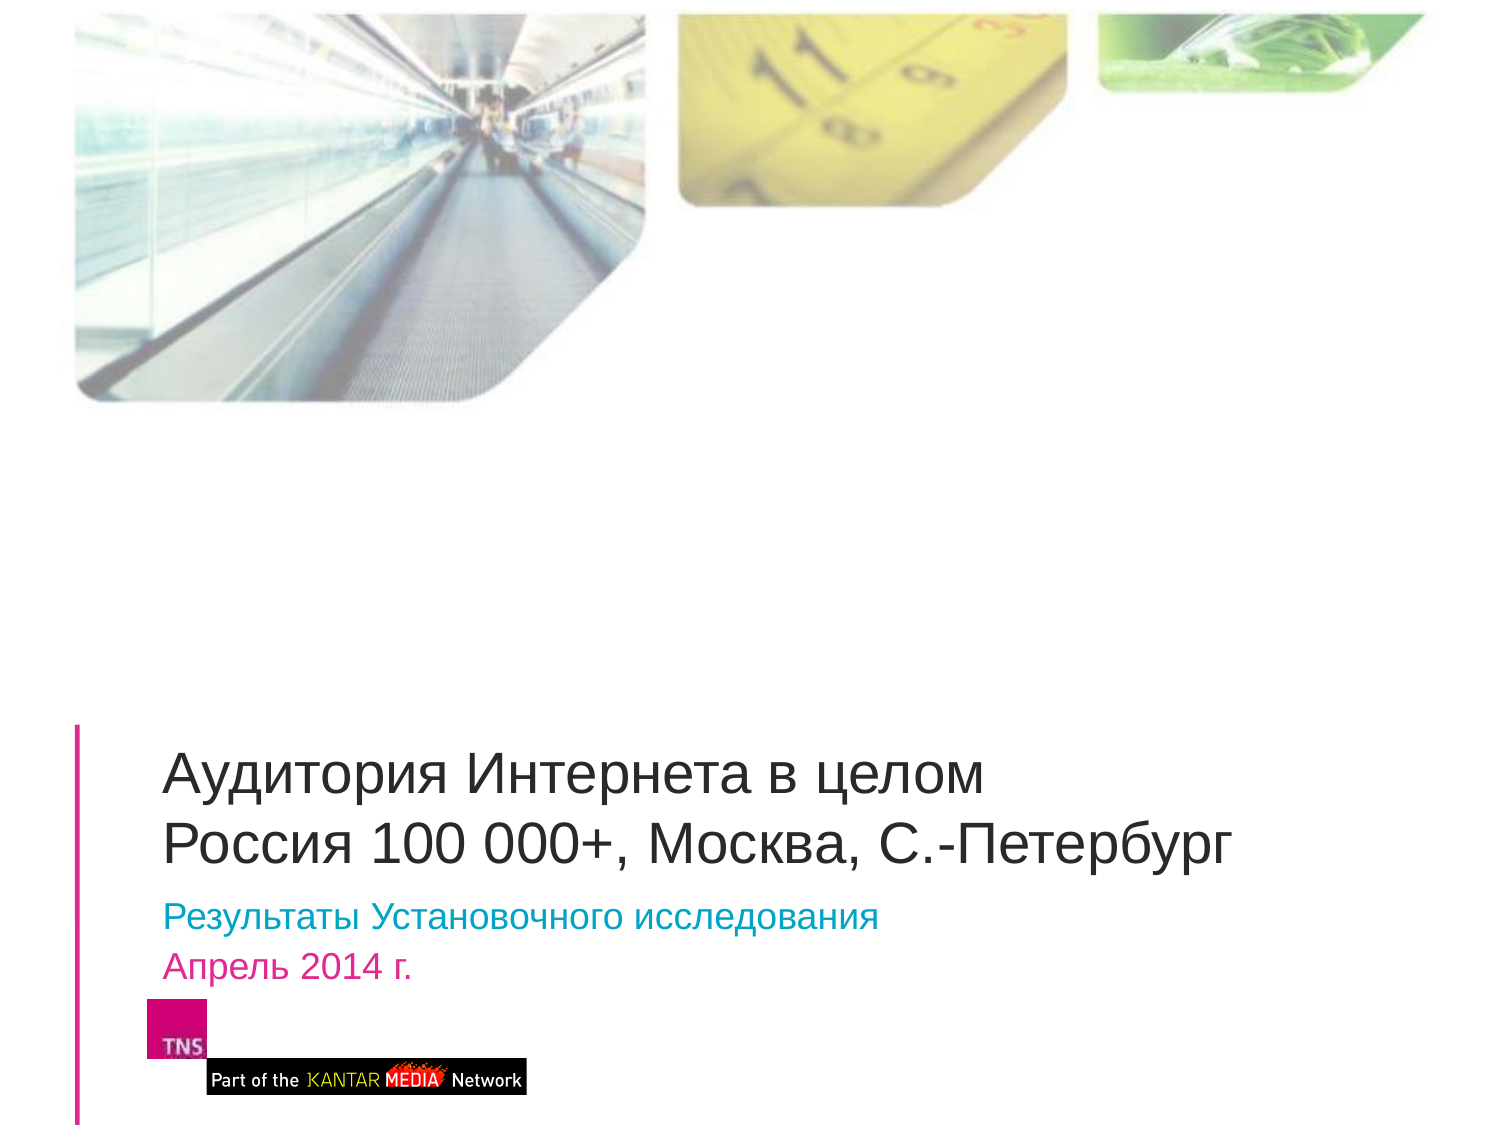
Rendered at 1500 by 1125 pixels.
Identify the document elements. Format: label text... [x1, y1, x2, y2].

picture [0, 0, 1500, 1095]
text_box Апрель 2014 г. [147, 934, 1247, 993]
subtitle Результаты Установочного исследования [147, 892, 1198, 934]
title Аудитория Интернета в целом Россия 100 000+, Москва, С.-Петербург [147, 727, 1423, 970]
